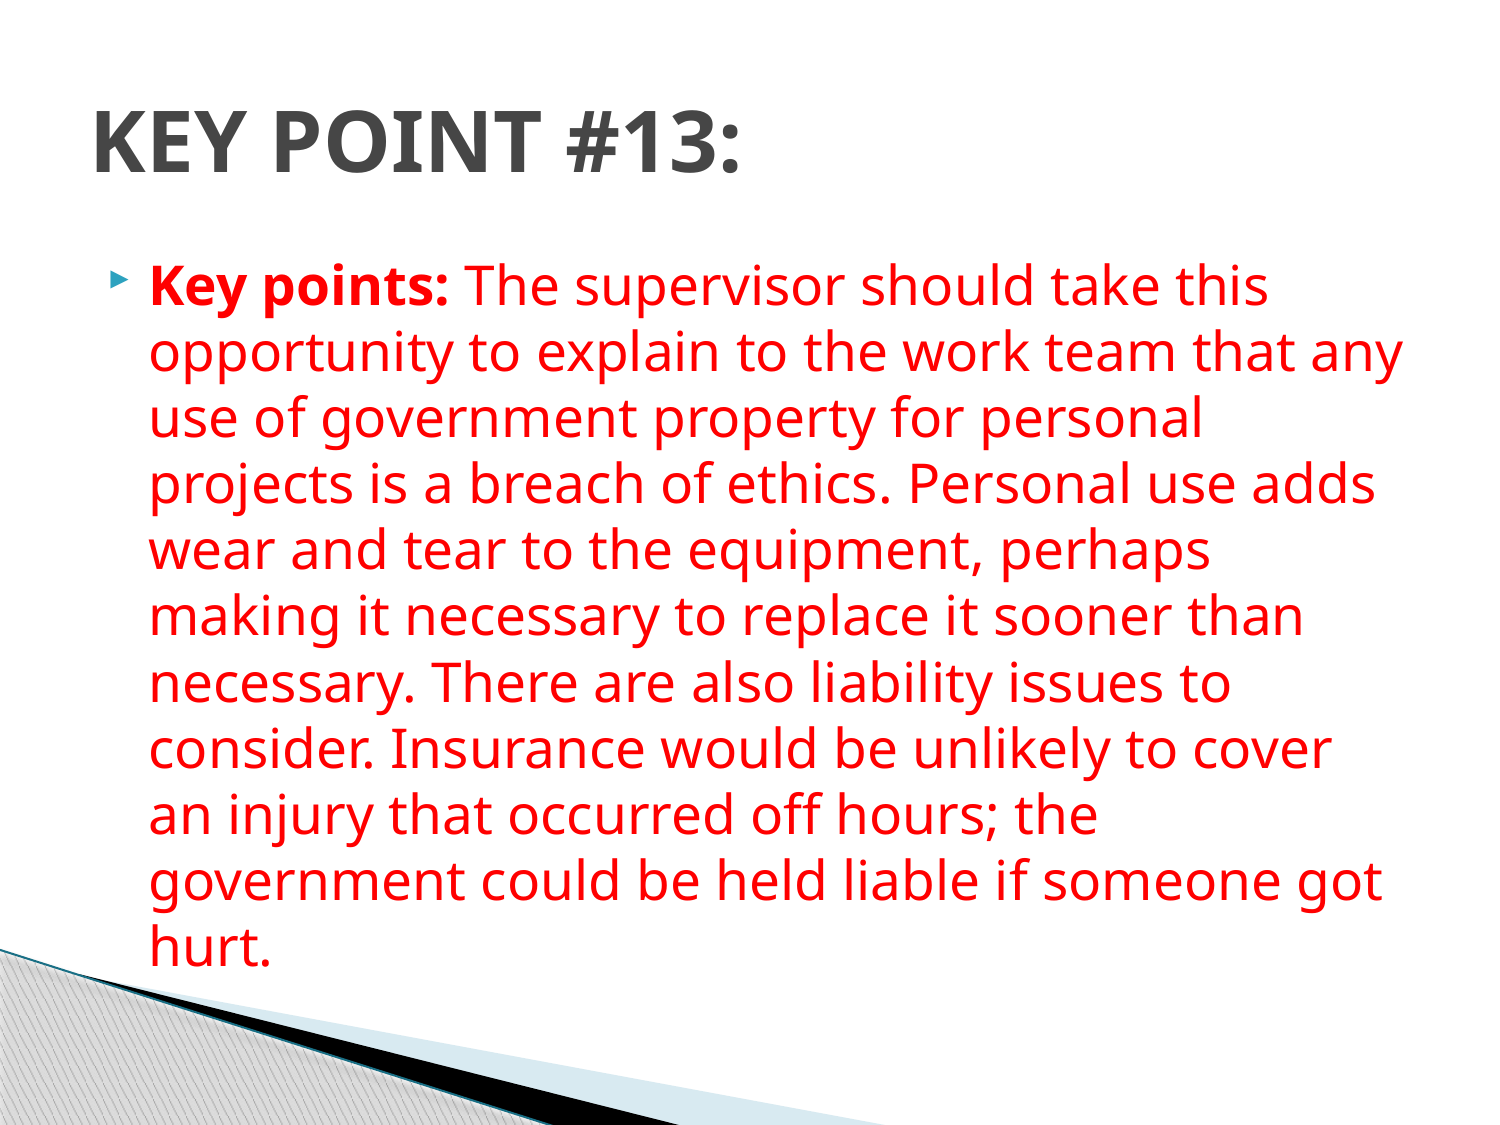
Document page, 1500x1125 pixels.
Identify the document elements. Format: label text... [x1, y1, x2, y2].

title KEY POINT #13: [75, 45, 1425, 233]
list Key points: The supervisor should take this opportunity to explain to the work team that any use of government property for personal projects is a breach of ethics. Personal use adds wear and tear to the equipment, perhaps making it necessary to replace it sooner than necessary. There are also liability issues to consider. Insurance would be unlikely to cover an injury that occurred off hours; the government could be held liable if someone got hurt. [75, 243, 1425, 986]
